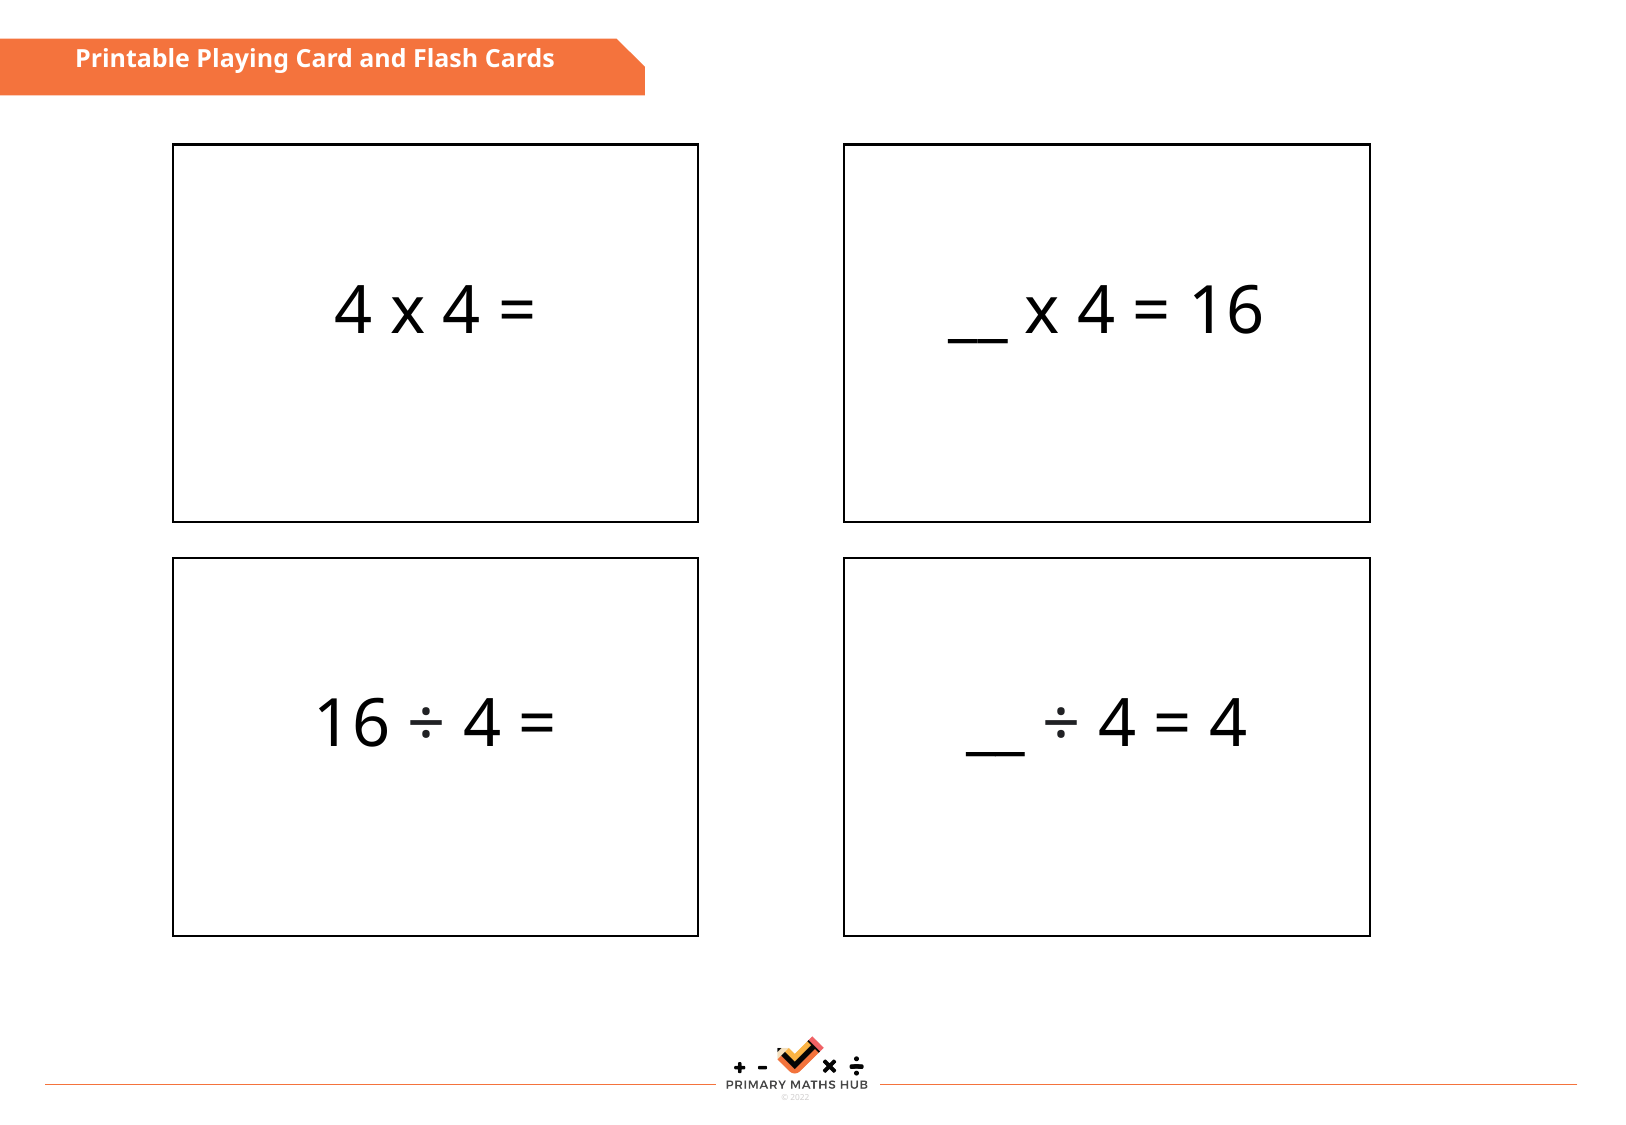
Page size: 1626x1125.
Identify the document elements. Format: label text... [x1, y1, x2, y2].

text_box Printable Playing Card and Flash Cards [0, 37, 646, 97]
text_box [172, 355, 699, 523]
text_box 16 ÷ 4 = [172, 672, 699, 768]
text_box [172, 768, 699, 937]
text_box [843, 557, 1371, 937]
text_box [172, 143, 699, 259]
text_box __ ÷ 4 = 4 [844, 672, 1370, 768]
text_box [172, 557, 699, 672]
picture [722, 1034, 872, 1094]
text_box 4 x 4 = [172, 259, 699, 355]
text_box __ x 4 = 16 [844, 259, 1370, 355]
text_box [843, 143, 1371, 523]
text_box © 2022 [720, 1084, 870, 1110]
